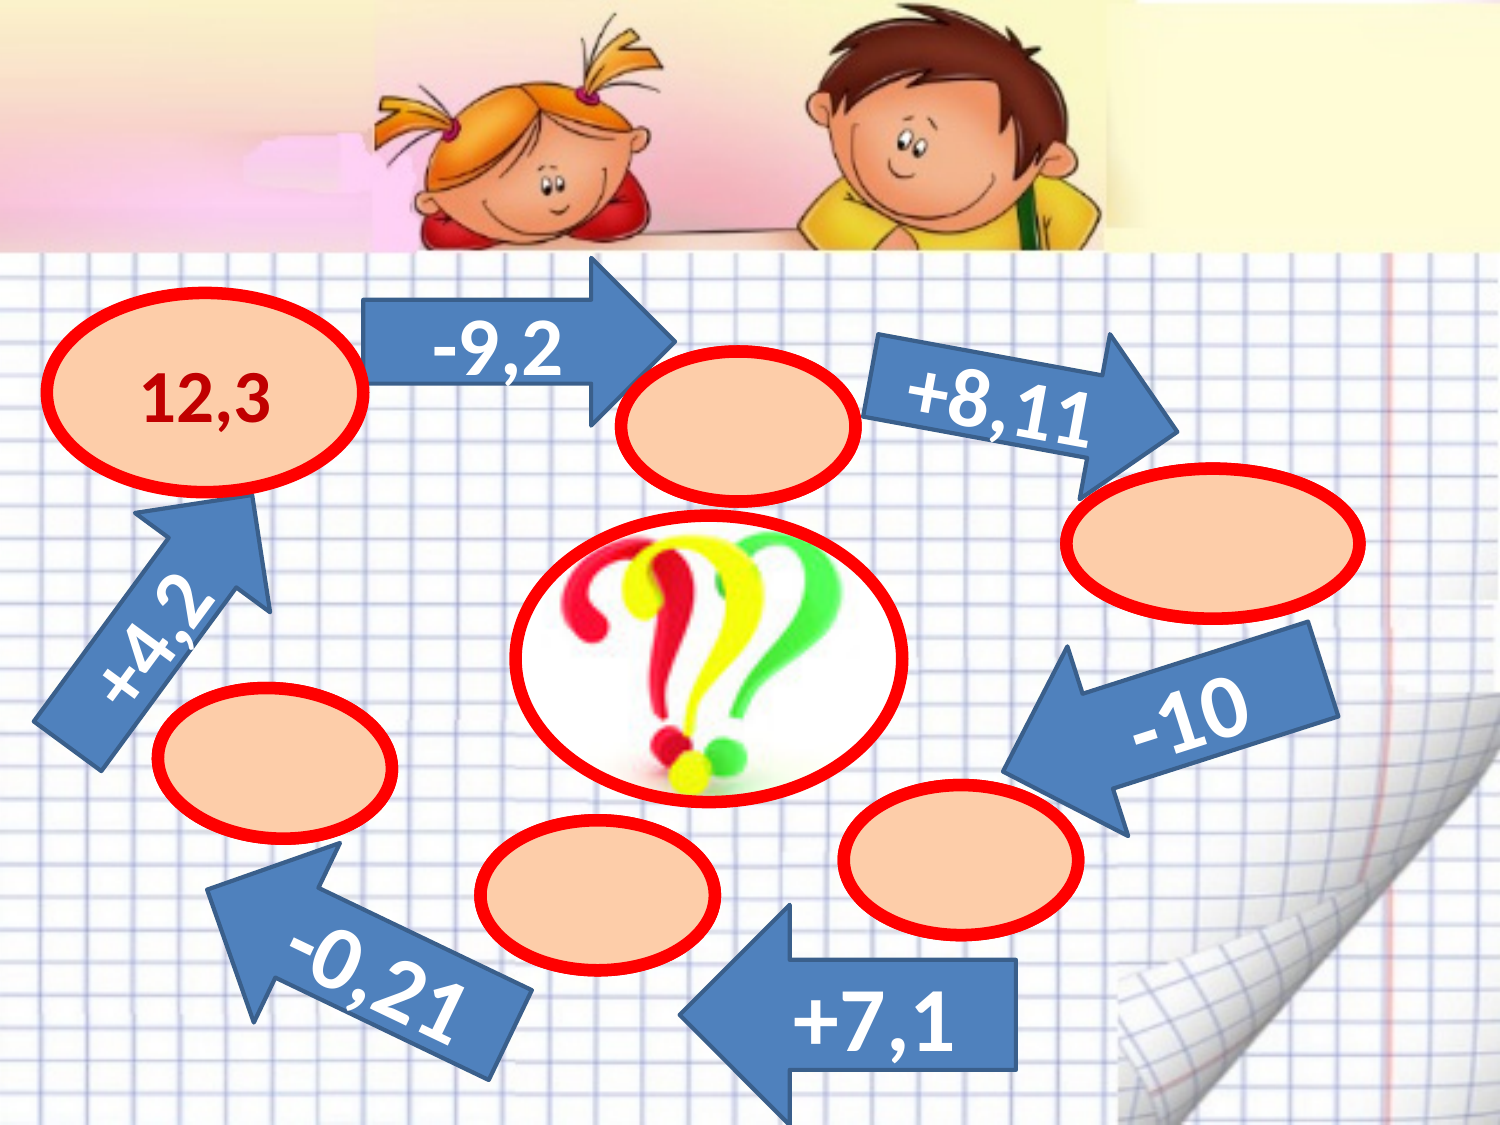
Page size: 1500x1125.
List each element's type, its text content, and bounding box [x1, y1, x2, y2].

text_box -0,21 [205, 840, 534, 1082]
text_box +4,2 [31, 492, 273, 774]
text_box -9,2 [361, 255, 678, 428]
picture [0, 0, 1500, 1125]
text_box +8,11 [861, 332, 1180, 501]
text_box [618, 349, 858, 504]
text_box -10 [1000, 619, 1341, 838]
text_box 12,3 [44, 290, 366, 495]
text_box [155, 685, 394, 841]
text_box [1064, 466, 1362, 621]
text_box [478, 818, 717, 973]
text_box +7,1 [677, 902, 1018, 1125]
text_box [841, 782, 1081, 938]
